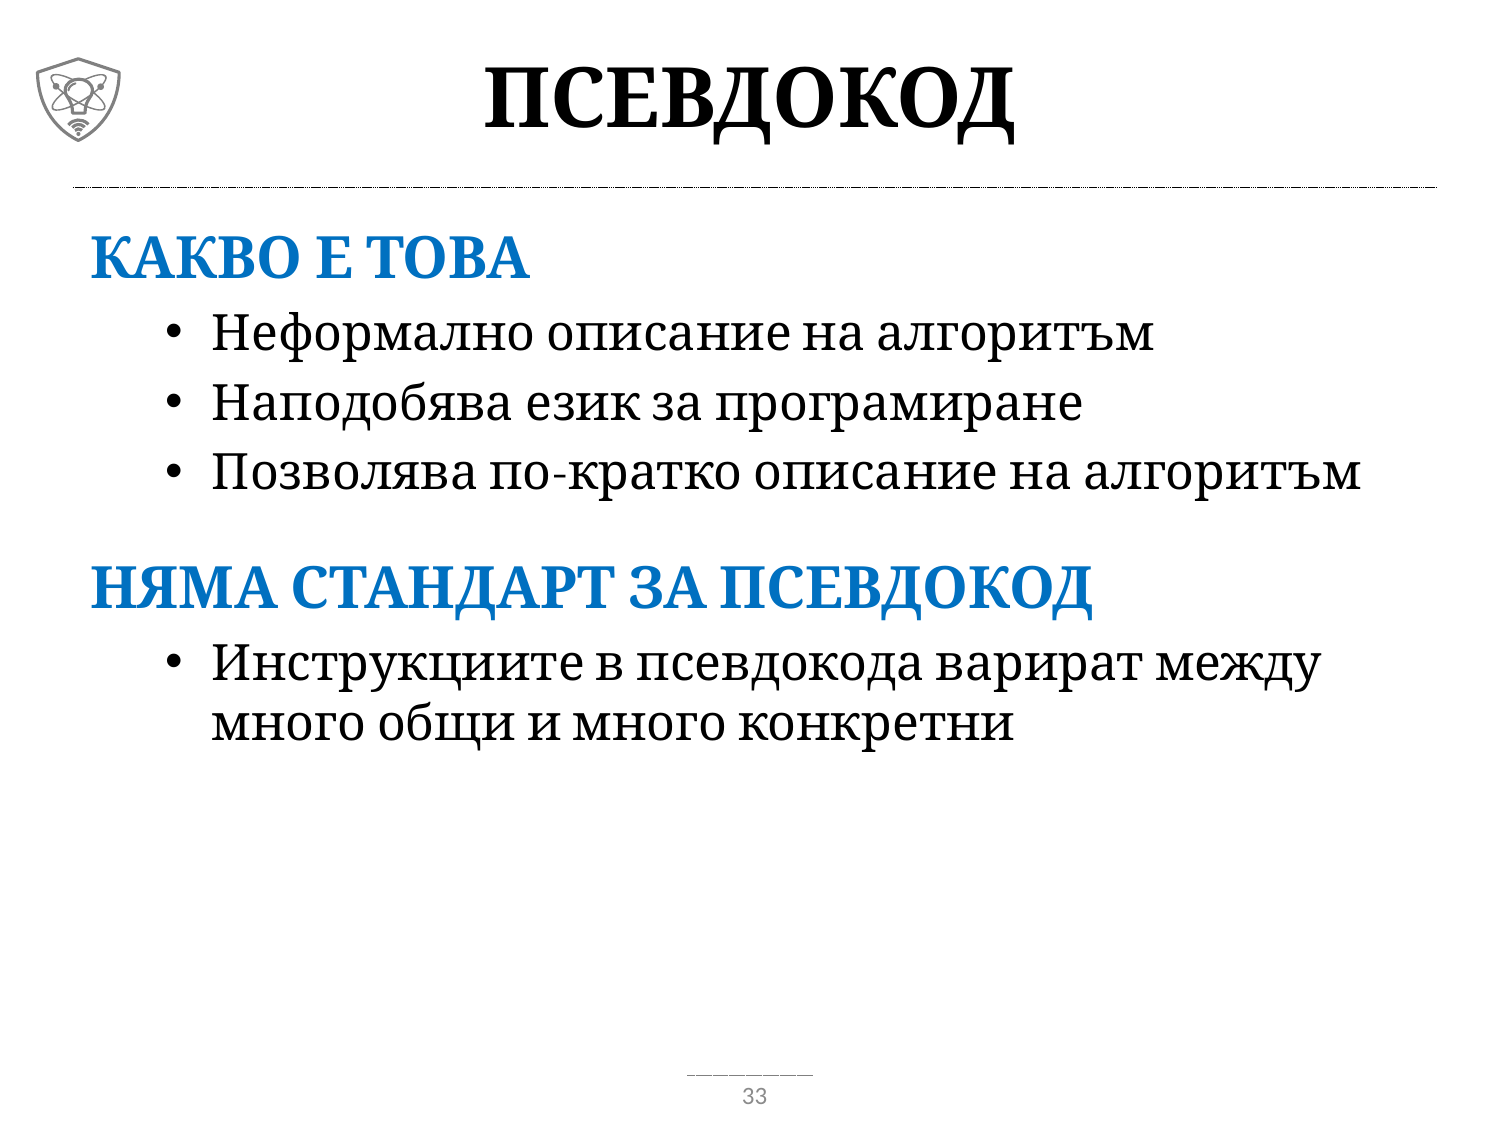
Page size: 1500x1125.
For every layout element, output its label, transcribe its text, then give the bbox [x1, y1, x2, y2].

list Какво е това Неформално описание на алгоритъм Наподобява език за програмиране Позволява по-кратко описание на алгоритъм Няма стандарт за псевдокод Инструкциите в псевдокода варират между много общи и много конкретни [75, 212, 1450, 1063]
slide_number 33 [579, 1065, 930, 1125]
title Псевдокод [0, 0, 1500, 188]
